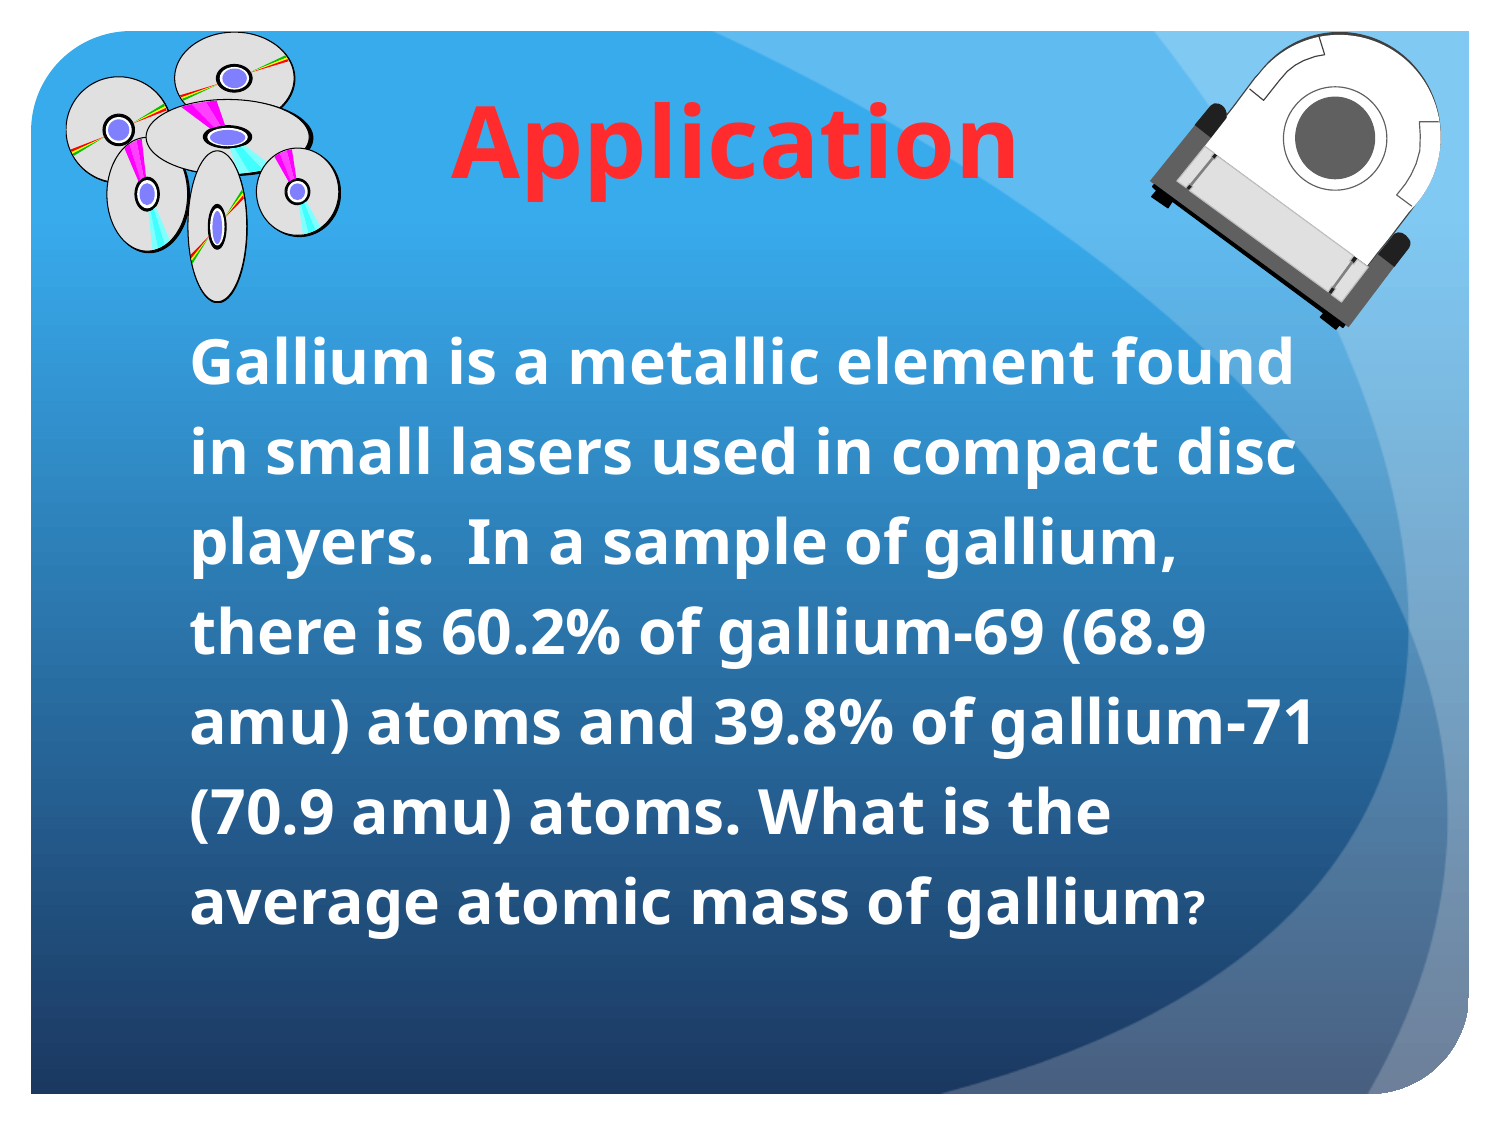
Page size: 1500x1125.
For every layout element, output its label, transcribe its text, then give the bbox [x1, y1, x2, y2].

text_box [1149, 32, 1442, 333]
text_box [65, 32, 342, 304]
list Gallium is a metallic element found in small lasers used in compact disc players. In a sample of gallium, there is 60.2% of gallium-69 (68.9 amu) atoms and 39.8% of gallium-71 (70.9 amu) atoms. What is the average atomic mass of gallium? [127, 299, 1372, 991]
picture [24, 30, 1473, 1094]
title Application [342, 62, 1149, 206]
